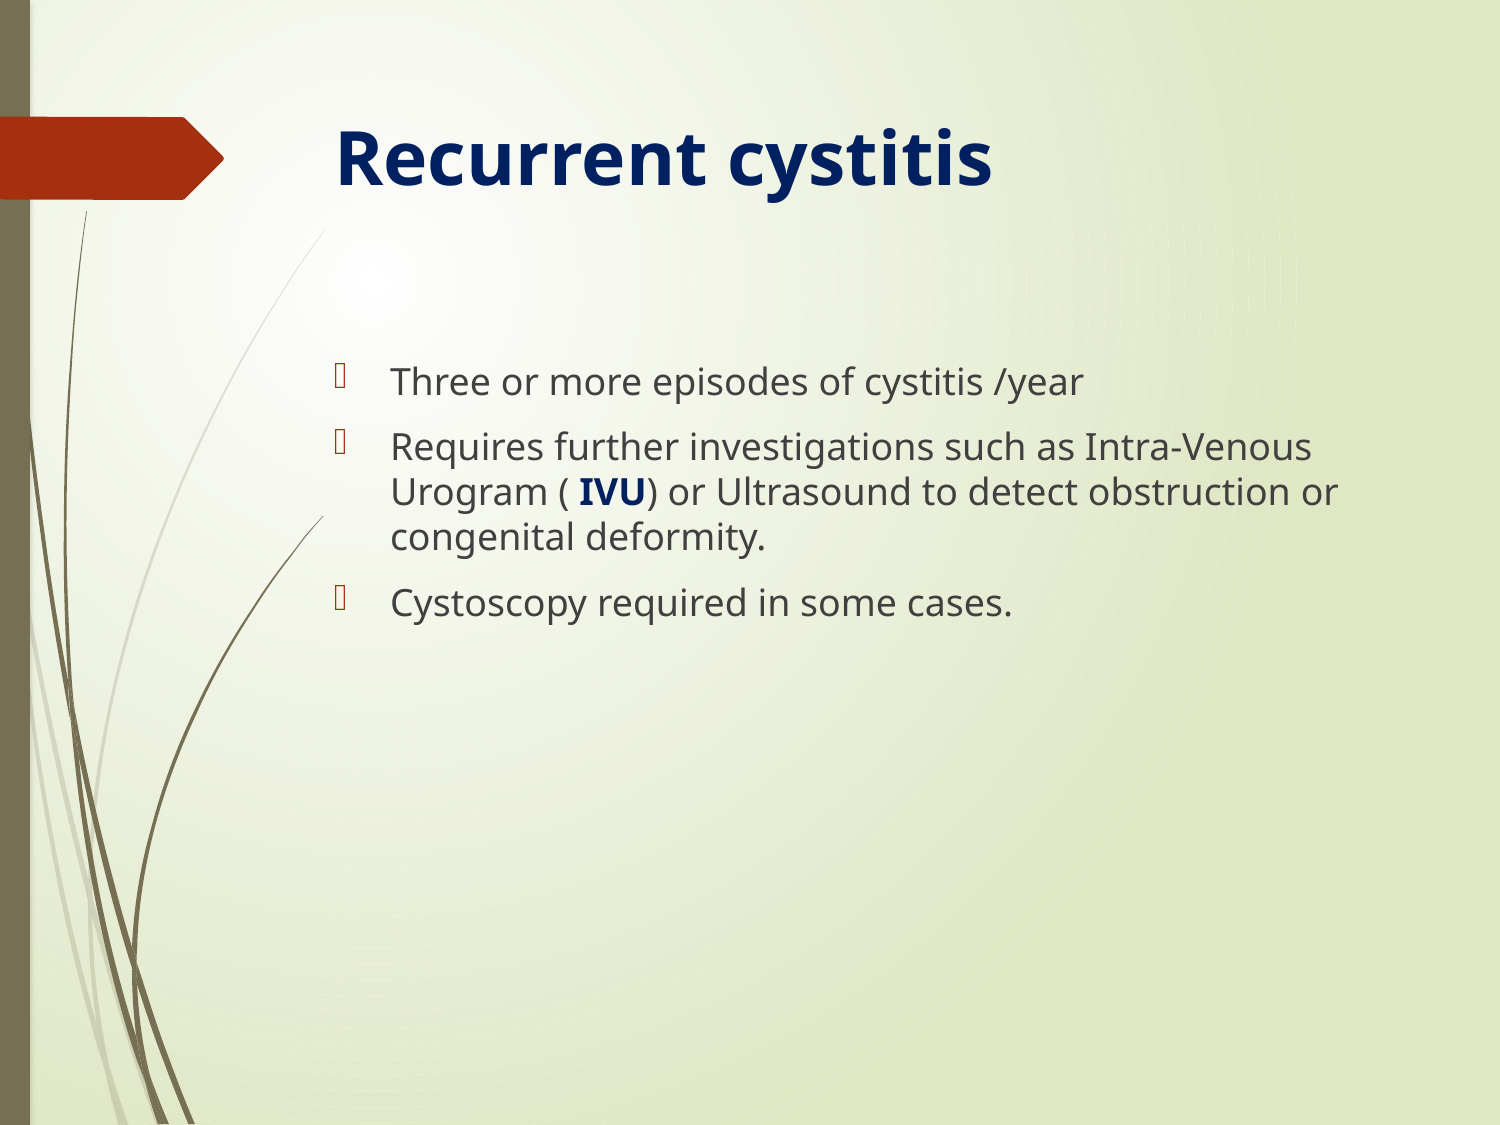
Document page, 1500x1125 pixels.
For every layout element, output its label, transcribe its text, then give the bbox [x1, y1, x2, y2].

list Three or more episodes of cystitis /year Requires further investigations such as Intra-Venous Urogram ( IVU) or Ultrasound to detect obstruction or congenital deformity. Cystoscopy required in some cases. [318, 350, 1400, 970]
title Recurrent cystitis [319, 102, 1400, 313]
